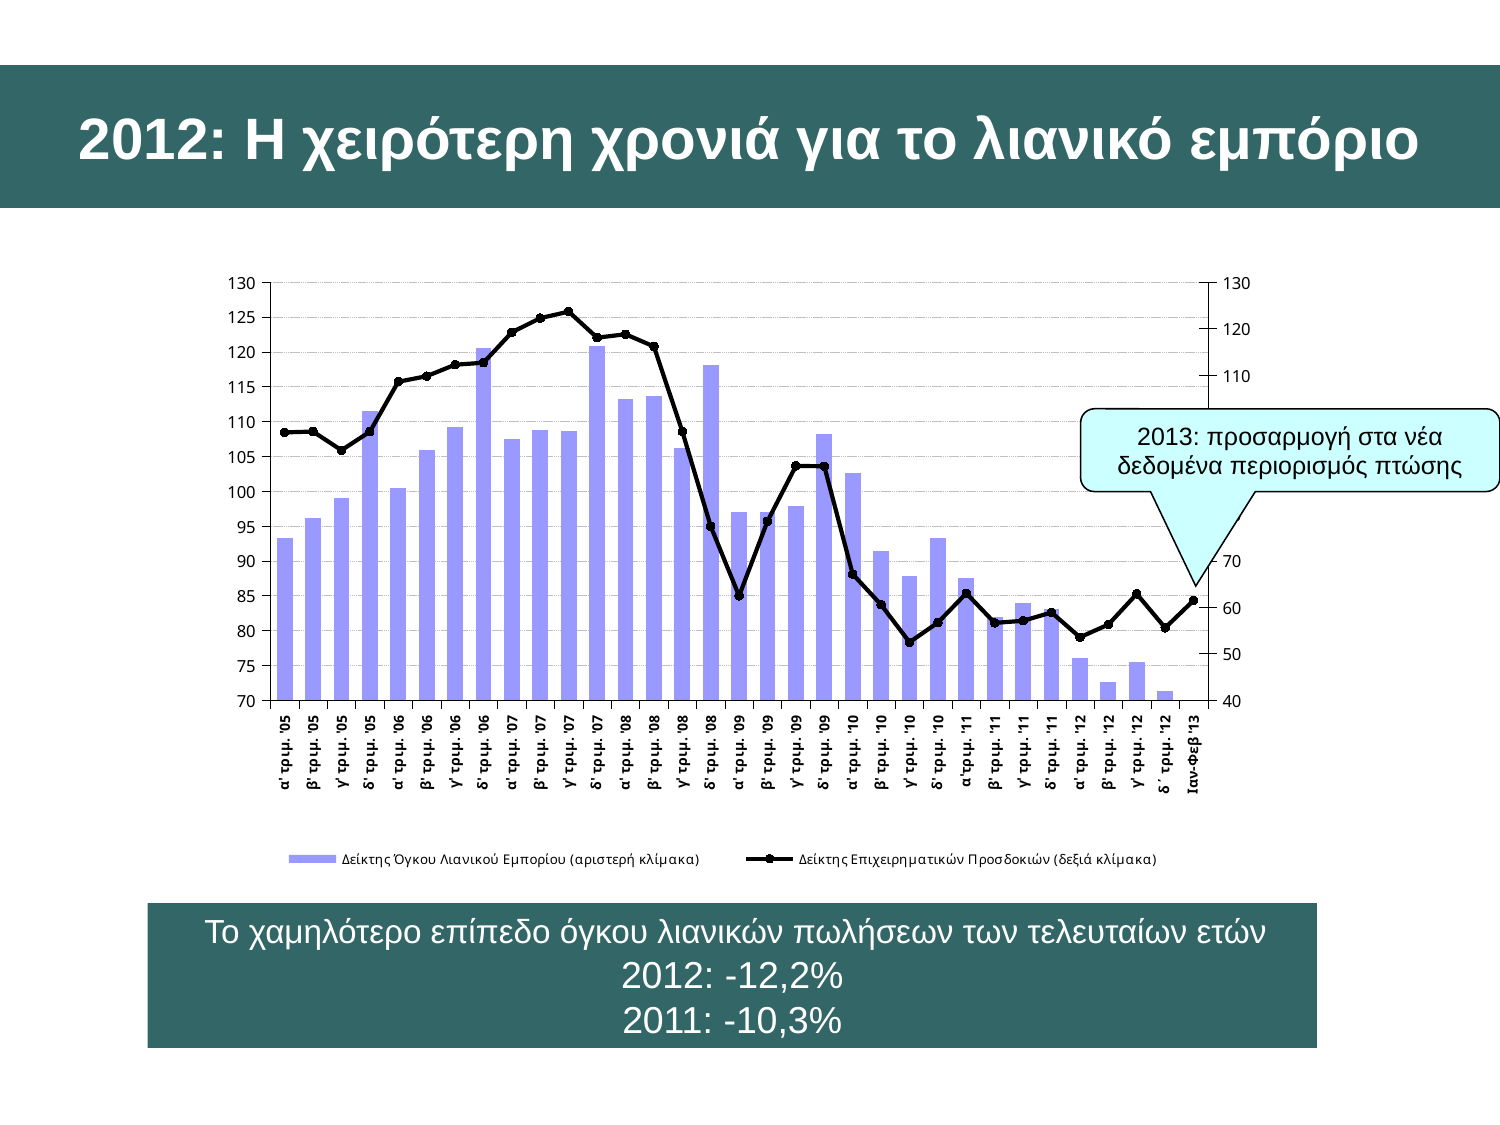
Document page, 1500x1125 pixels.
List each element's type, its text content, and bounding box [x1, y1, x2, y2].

chart [207, 256, 1269, 881]
text_box 2012: Η χειρότερη χρονιά για το λιανικό εμπόριο [0, 65, 1500, 208]
text_box 2013: προσαρμογή στα νέα δεδομένα περιορισμός πτώσης [1273, 408, 1500, 492]
text_box Το χαμηλότερο επίπεδο όγκου λιανικών πωλήσεων των τελευταίων ετών 2012: -12,2% 2011: -10,3% [147, 903, 1317, 1048]
